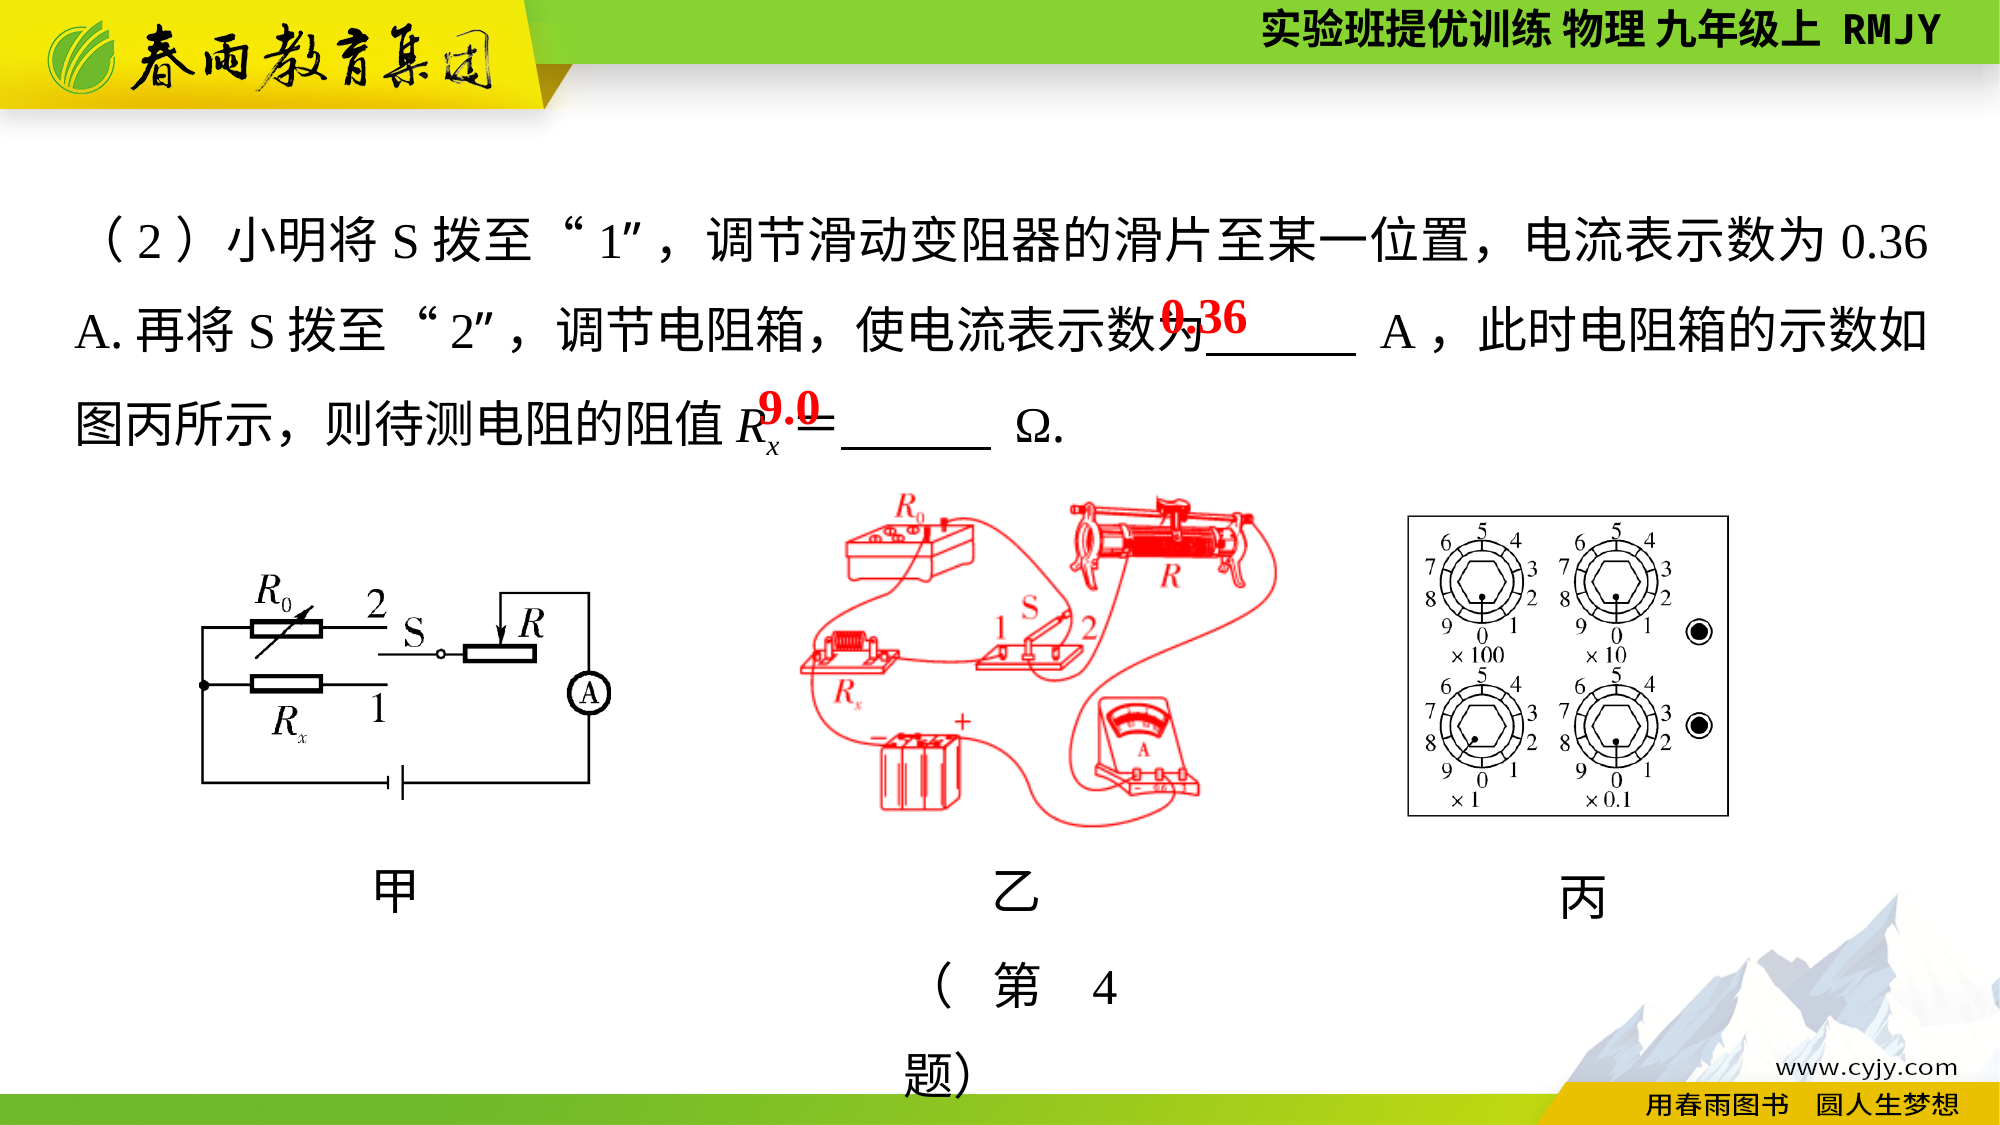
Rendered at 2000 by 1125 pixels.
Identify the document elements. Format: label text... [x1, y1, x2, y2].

text_box 丙 [1543, 830, 1624, 933]
text_box 9.0 [743, 367, 836, 442]
text_box 乙 [976, 839, 1057, 916]
text_box （第4题） [889, 916, 1144, 1022]
list （2）小明将S拨至“1”，调节滑动变阻器的滑片至某一位置，电流表示数为0.36 A.再将S拨至“2”，调节电阻箱，使电流表示数为 A，此时电阻箱的示数如图丙所示，则待测电阻的阻值Rx＝ Ω. [59, 171, 1944, 459]
text_box 0.36 [1145, 276, 1263, 351]
text_box 甲 [355, 822, 436, 927]
picture [0, 0, 2000, 1125]
